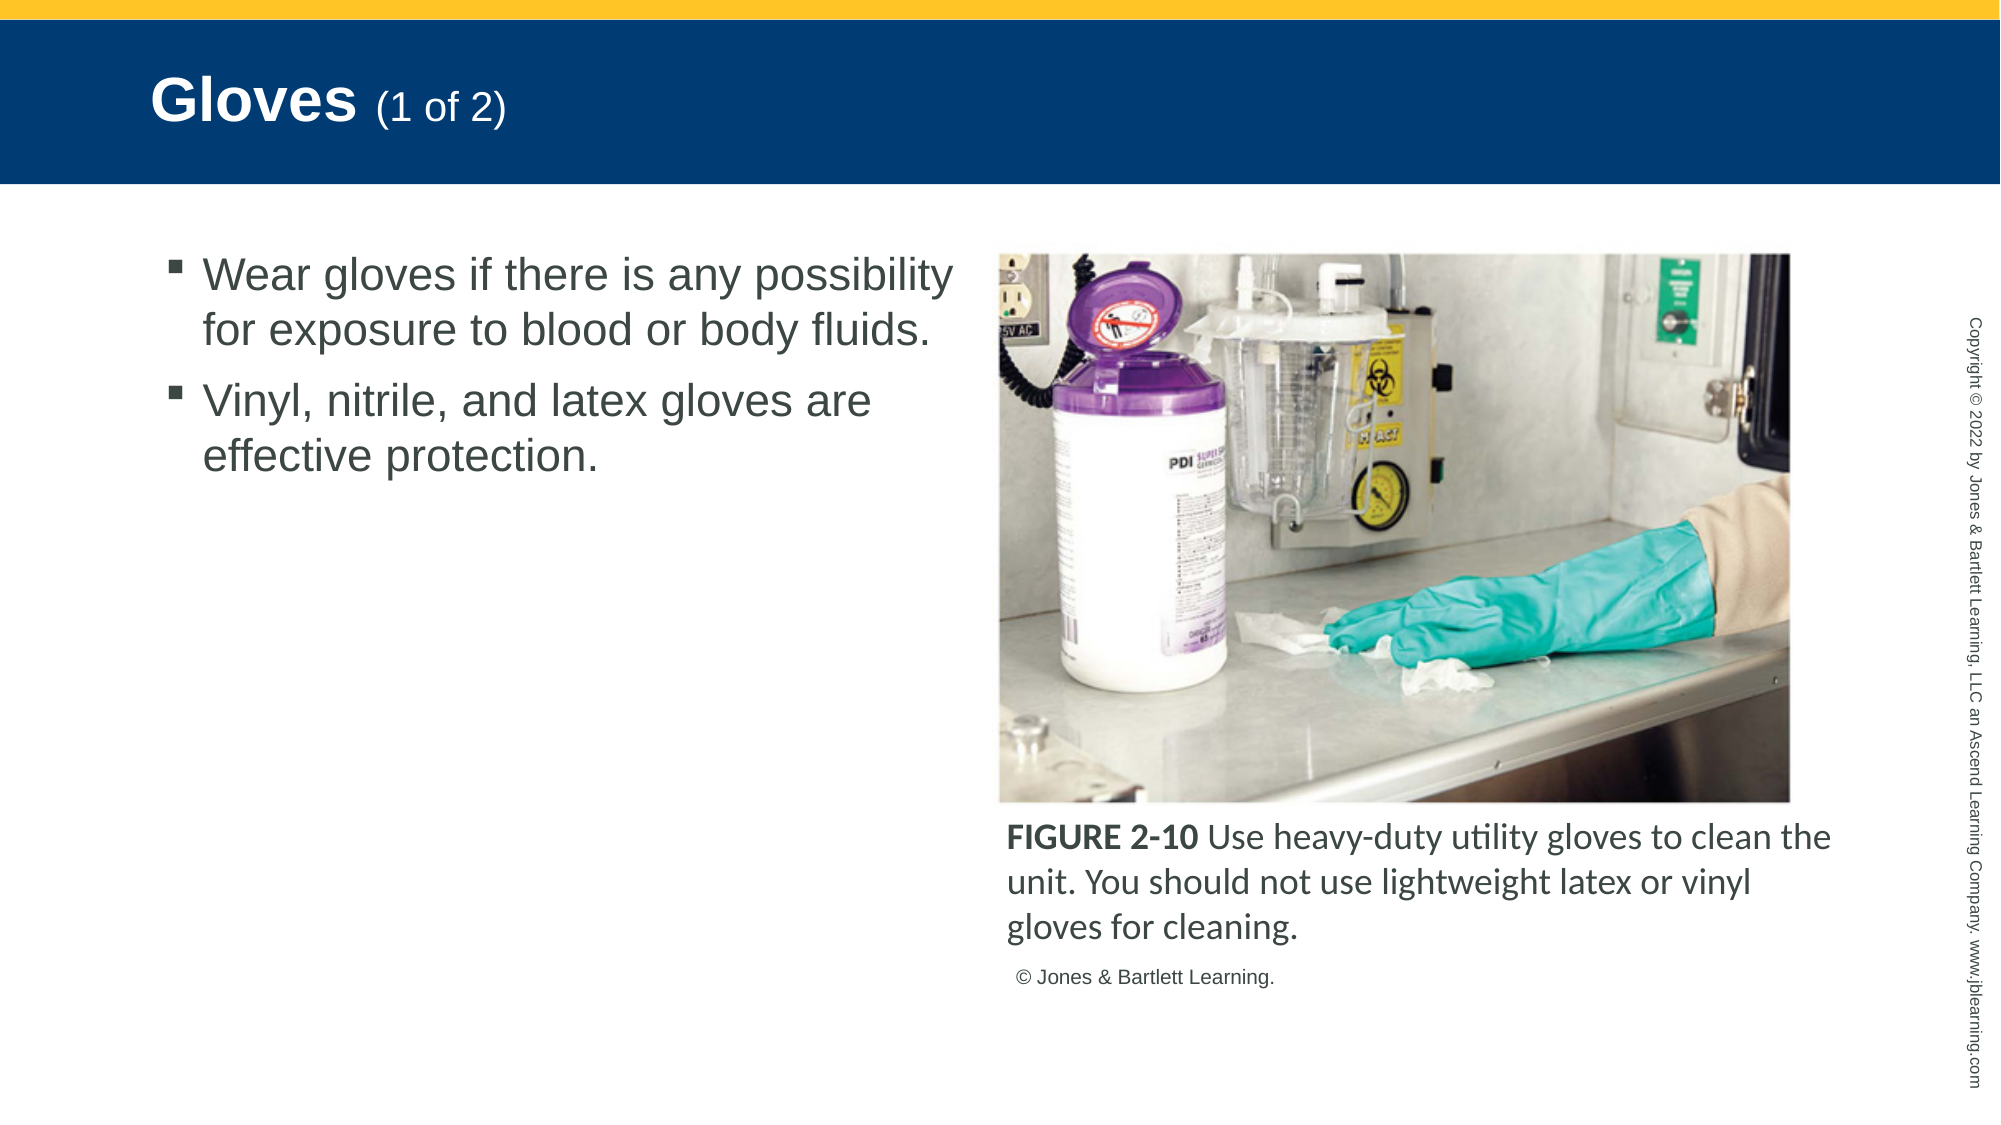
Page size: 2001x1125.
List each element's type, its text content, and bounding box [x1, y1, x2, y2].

text_box FIGURE 2-10 Use heavy-duty utility gloves to clean the unit. You should not use lightweight latex or vinyl gloves for cleaning. [992, 805, 1869, 955]
picture [991, 242, 1797, 806]
list Wear gloves if there is any possibility for exposure to blood or body fluids. Vinyl, nitrile, and latex gloves are effective protection. [150, 237, 1017, 1025]
text_box © Jones & Bartlett Learning. [1001, 956, 1291, 997]
title Gloves (1 of 2) [0, 19, 2000, 185]
